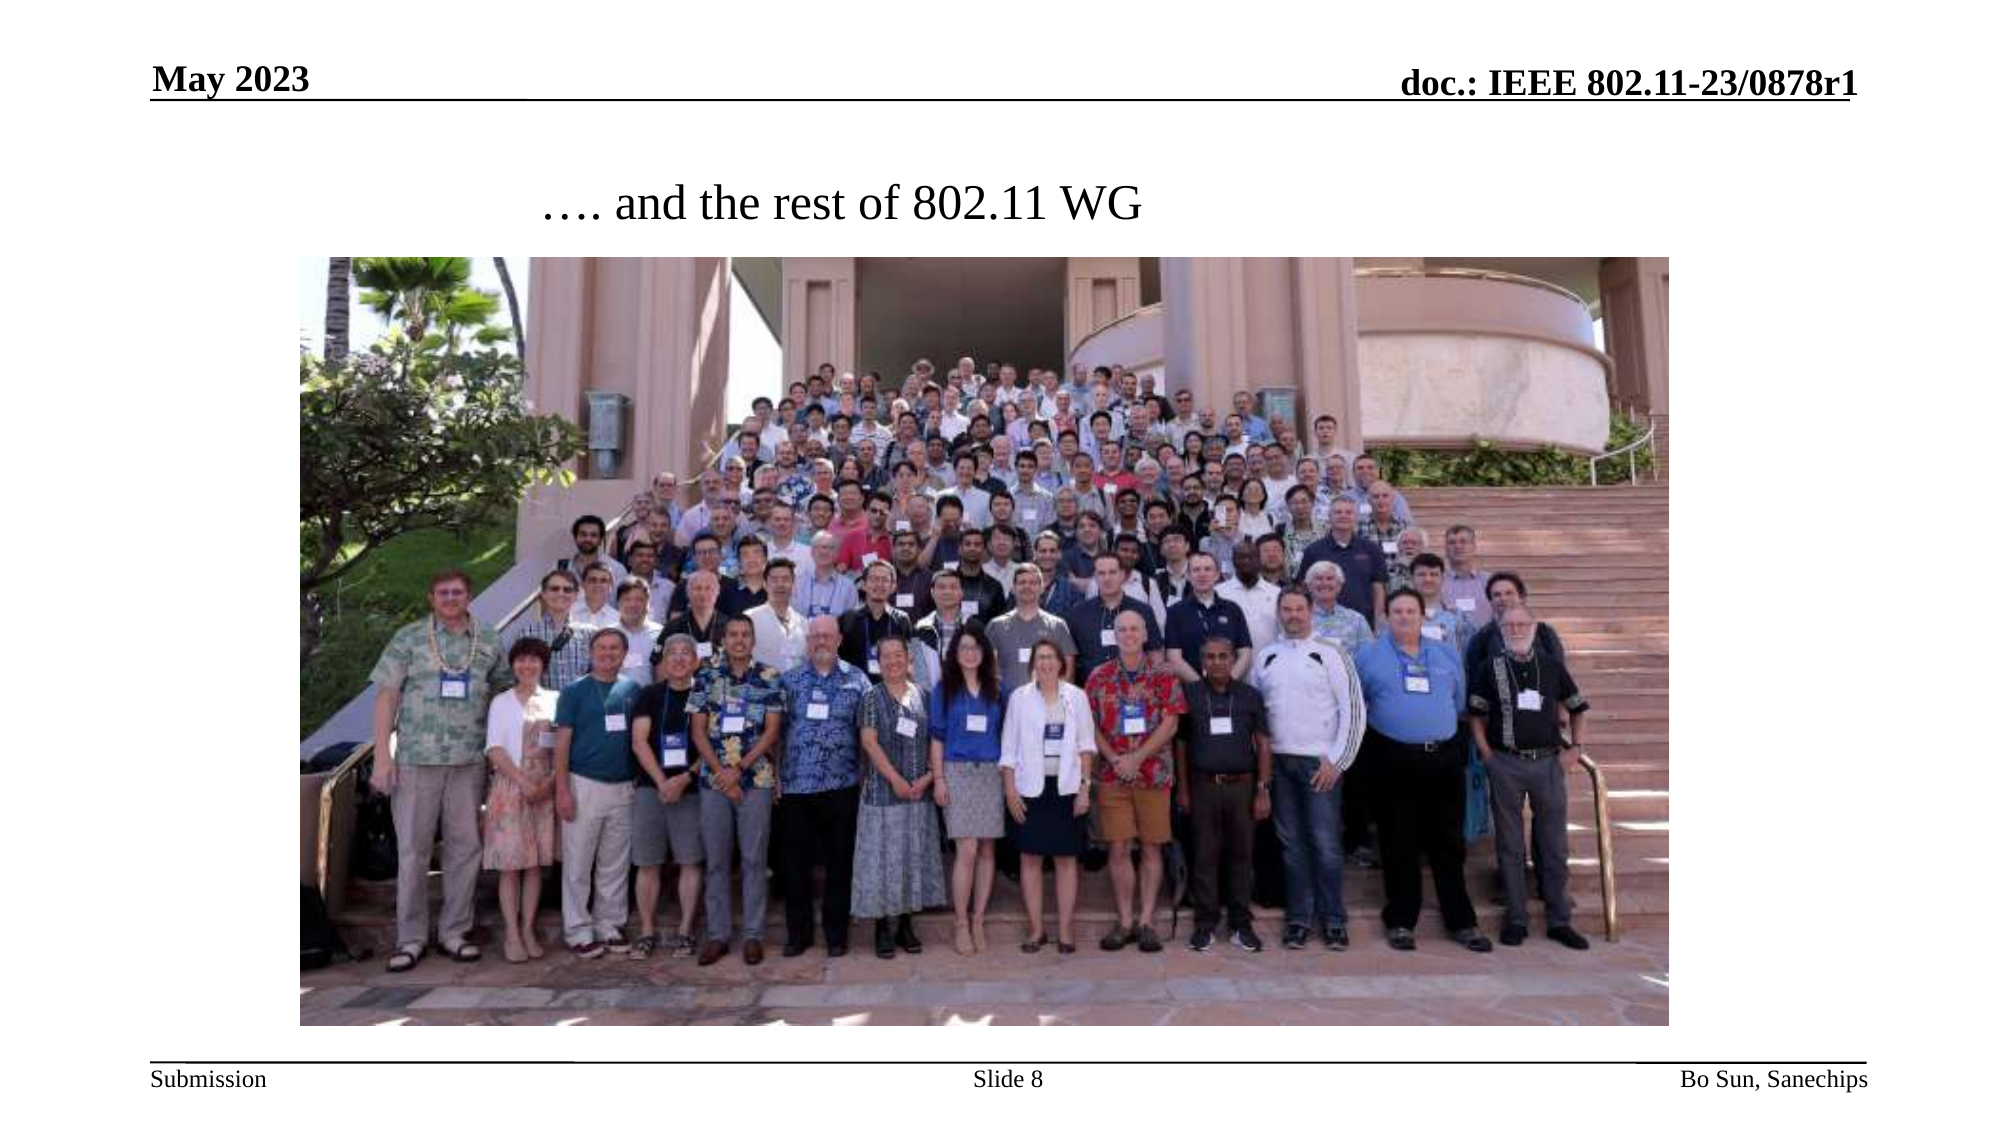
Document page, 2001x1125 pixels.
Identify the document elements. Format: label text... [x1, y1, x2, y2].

footer Bo Sun, Sanechips [1171, 1061, 1869, 1093]
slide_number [152, 54, 563, 100]
picture [299, 257, 1669, 1026]
text_box …. and the rest of 802.11 WG [525, 162, 1313, 238]
slide_number Slide 8 [950, 1061, 1067, 1123]
